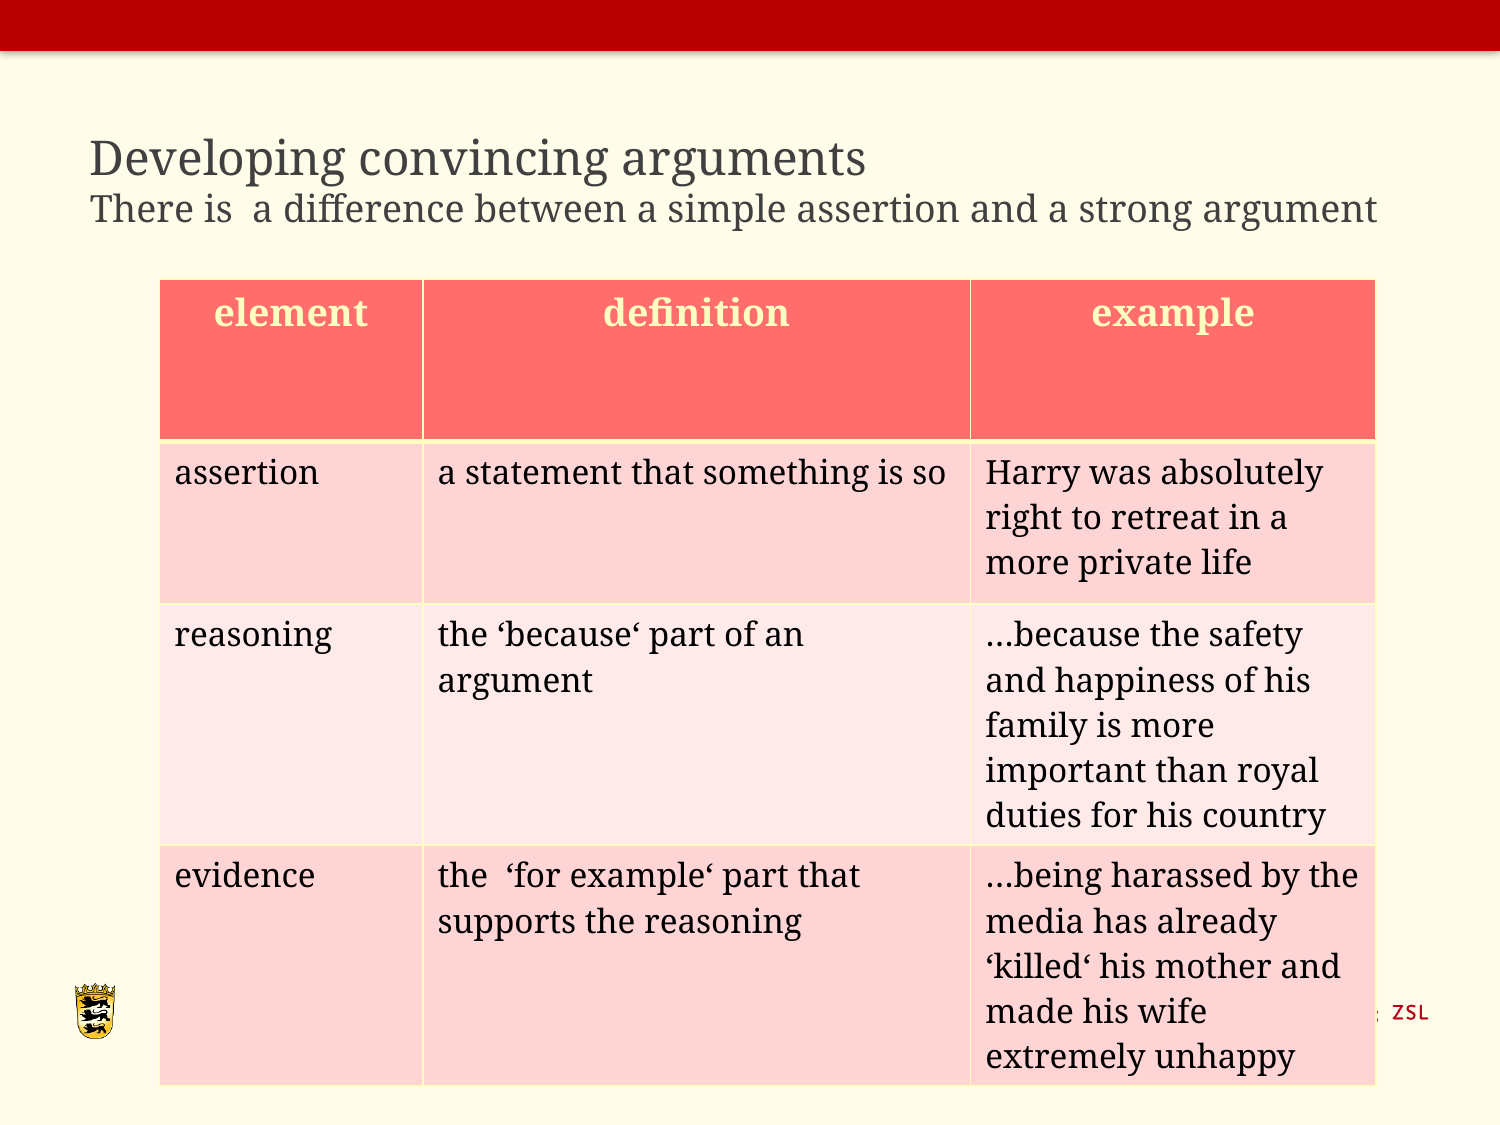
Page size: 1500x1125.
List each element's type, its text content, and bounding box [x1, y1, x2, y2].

picture [1377, 981, 1429, 1041]
table_cell evidence [160, 846, 422, 1085]
table_cell Harry was absolutely right to retreat in a more private life [971, 444, 1375, 603]
table_header example [971, 280, 1375, 439]
table_cell assertion [160, 444, 422, 603]
table_header element [160, 280, 422, 439]
table_cell the ‘for example‘ part that supports the reasoning [424, 846, 970, 1085]
table_cell reasoning [160, 605, 422, 844]
table_cell …because the safety and happiness of his family is more important than royal duties for his country [971, 605, 1375, 844]
picture [73, 981, 117, 1041]
table_cell the ‘because‘ part of an argument [424, 605, 970, 844]
title Developing convincing arguments There is a difference between a simple assertion and a strong argument [75, 113, 1425, 289]
table_cell …being harassed by the media has already ‘killed‘ his mother and made his wife extremely unhappy [971, 846, 1375, 1085]
table_header definition [424, 280, 970, 439]
table_cell a statement that something is so [424, 444, 970, 603]
